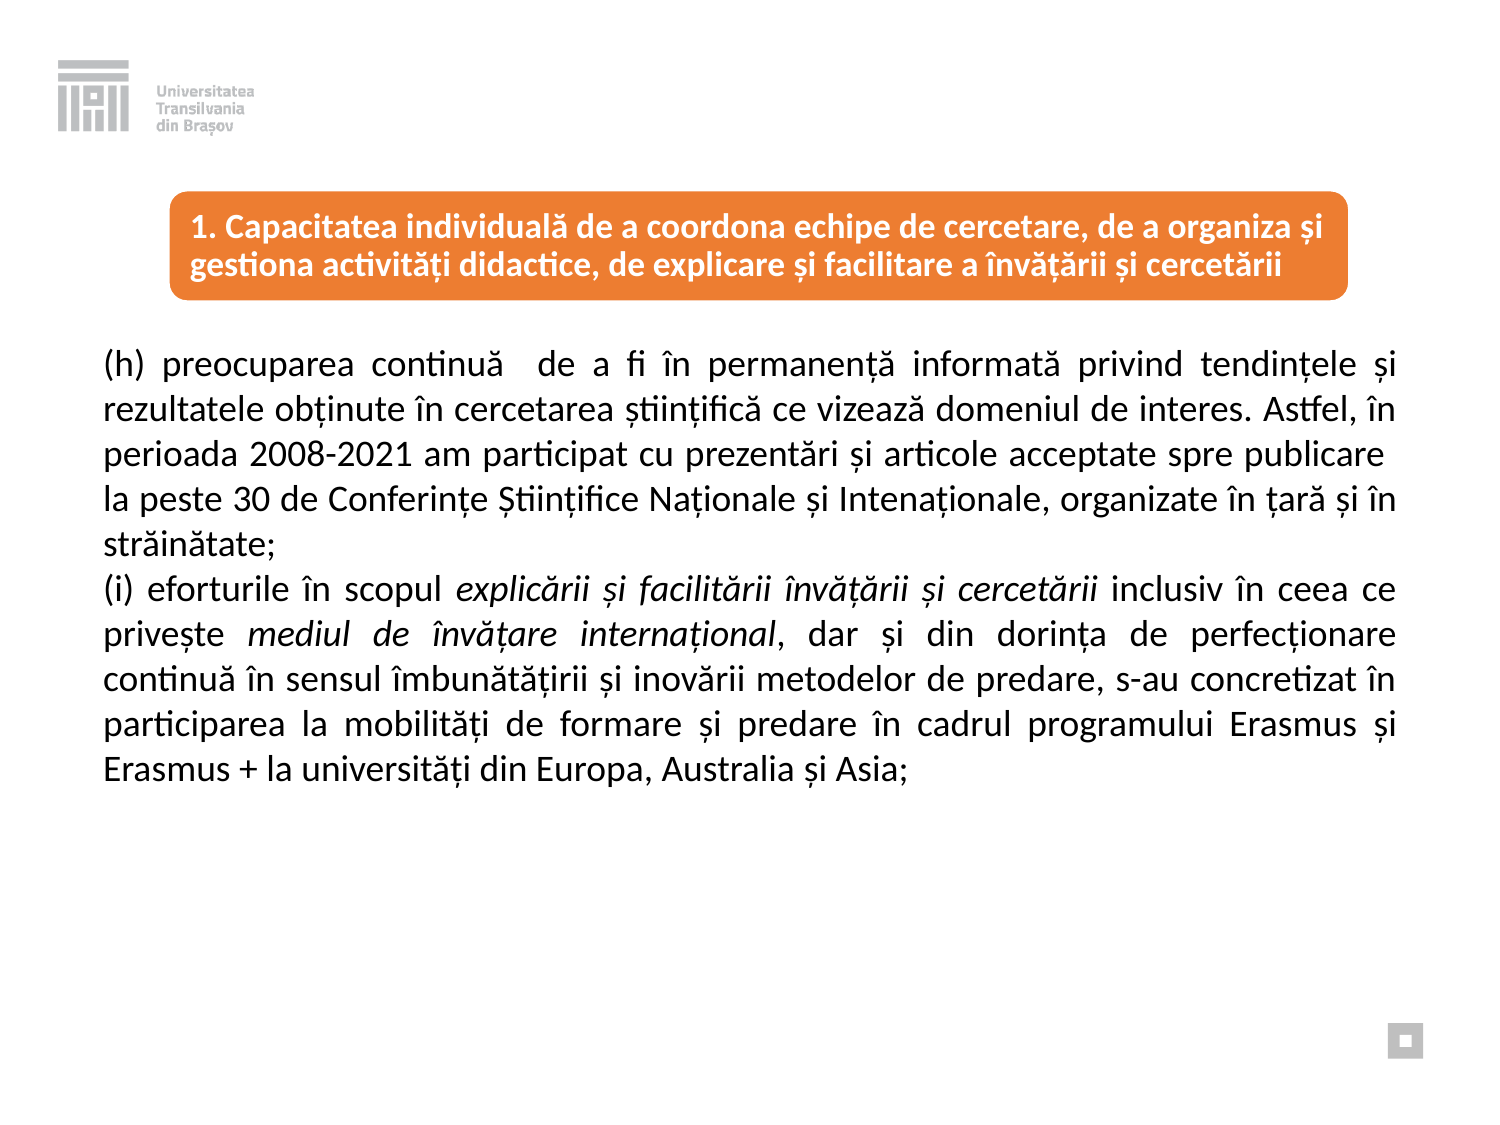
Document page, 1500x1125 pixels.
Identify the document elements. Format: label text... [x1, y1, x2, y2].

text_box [1387, 1023, 1424, 1059]
picture [58, 60, 254, 136]
text_box (h) preocuparea continuă de a fi în permanenţă informată privind tendinţele şi rezultatele obţinute în cercetarea ştiinţifică ce vizează domeniul de interes. Astfel, în perioada 2008-2021 am participat cu prezentări și articole acceptate spre publicare la peste 30 de Conferinţe Ştiinţifice Naţionale şi Intenaţionale, organizate în ţară şi în străinătate; (i) eforturile în scopul explicării şi facilitării învăţării şi cercetării inclusiv în ceea ce priveşte mediul de învăţare internaţional, dar şi din dorinţa de perfecţionare continuă în sensul îmbunătăţirii şi inovării metodelor de predare, s-au concretizat în participarea la mobilităţi de formare şi predare în cadrul programului Erasmus şi Erasmus + la universităţi din Europa, Australia şi Asia; [88, 331, 1412, 842]
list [168, 190, 1350, 332]
